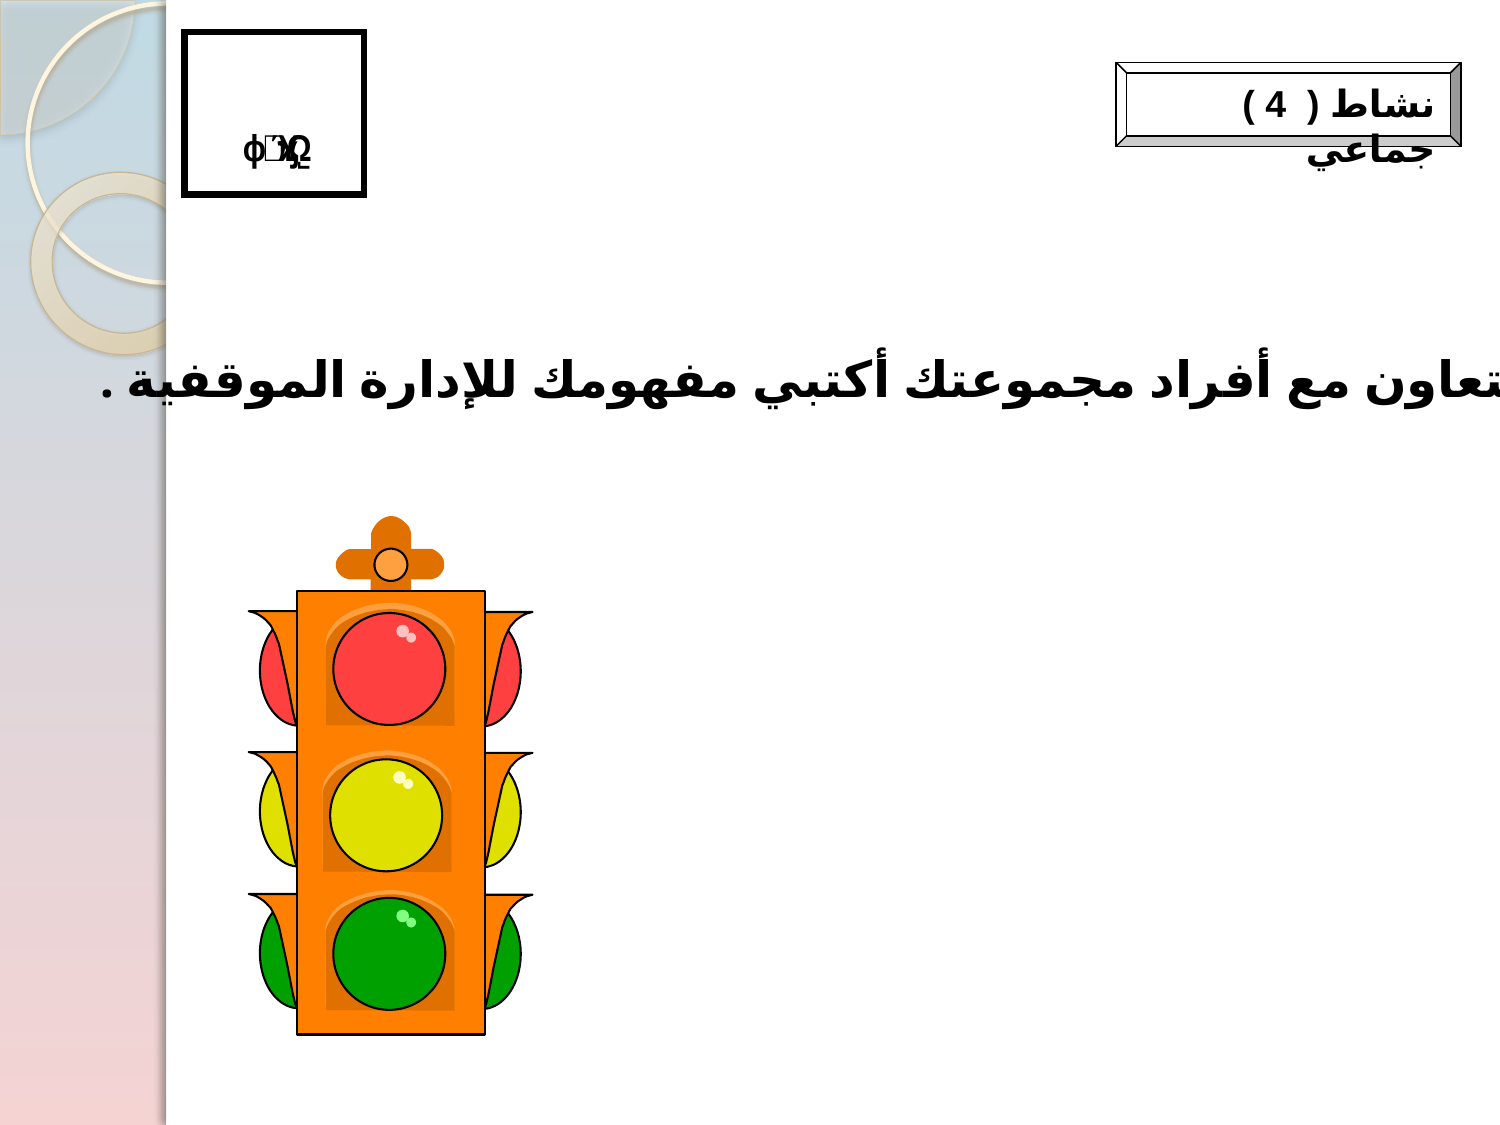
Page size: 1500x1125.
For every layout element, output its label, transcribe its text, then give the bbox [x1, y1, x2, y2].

picture [187, 34, 362, 192]
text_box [245, 515, 538, 1036]
text_box نشاط ( 4 ) جماعي [1116, 62, 1461, 147]
text_box بالتعاون مع أفراد مجموعتك أكتبي مفهومك للإدارة الموقفية . [71, 339, 1500, 415]
